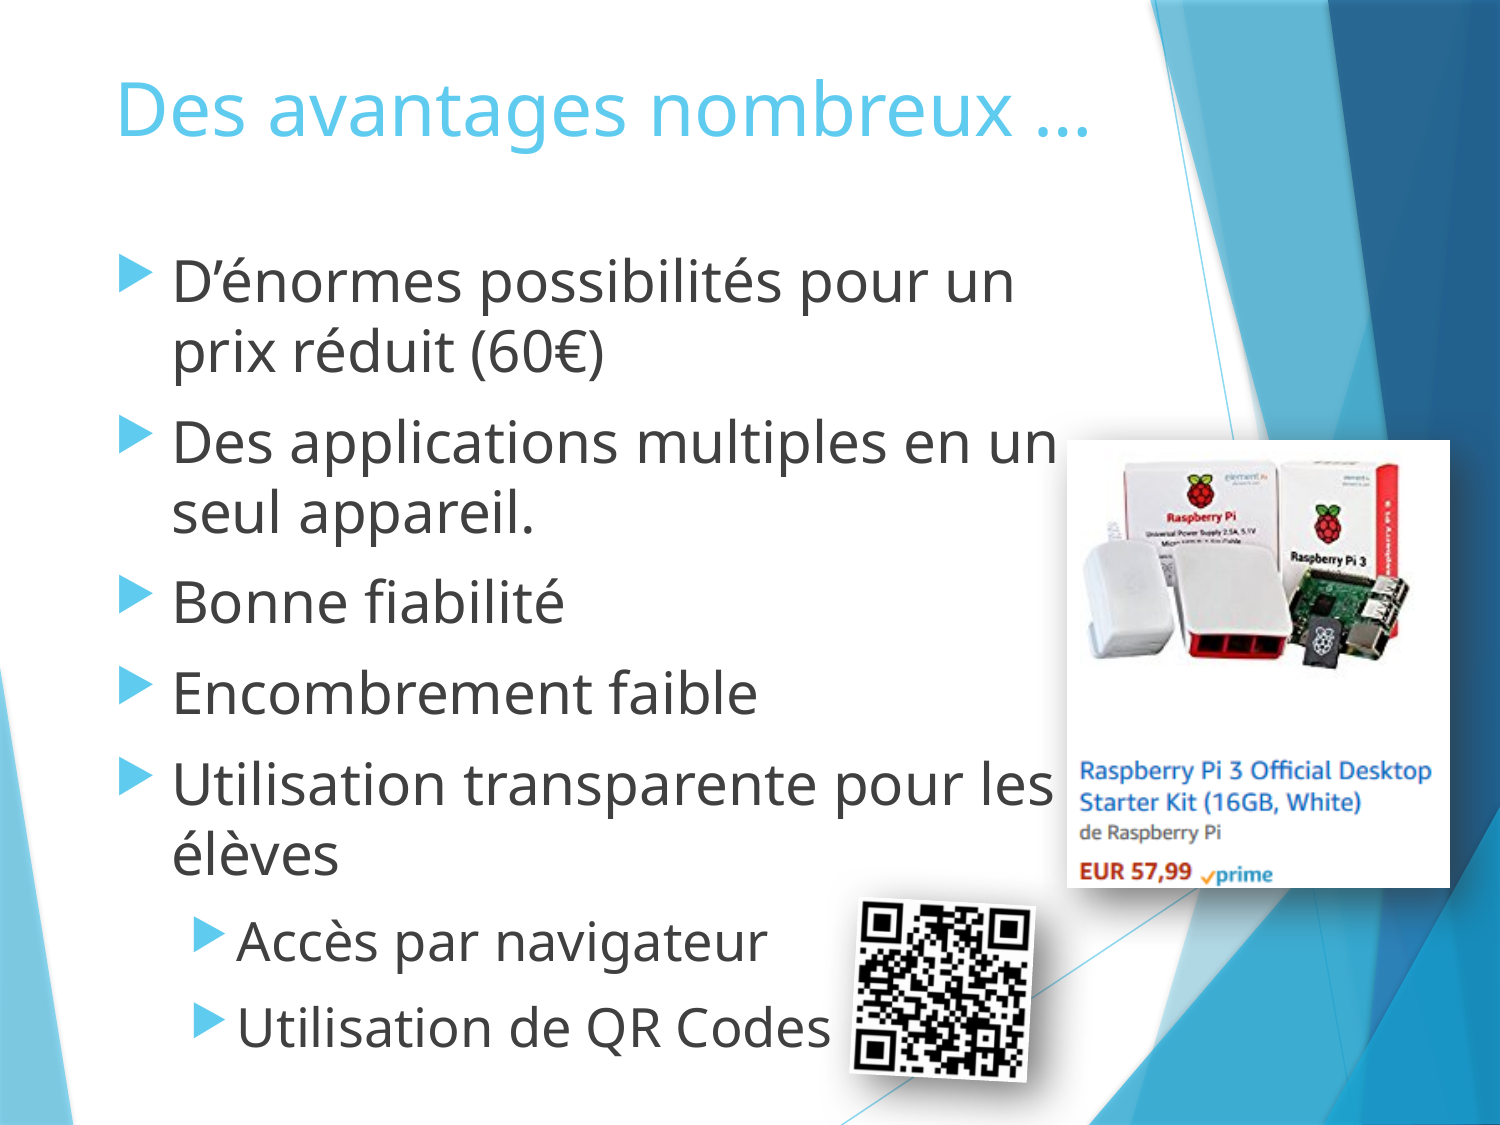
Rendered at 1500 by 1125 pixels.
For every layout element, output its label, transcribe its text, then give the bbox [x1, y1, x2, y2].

list D’énormes possibilités pour un prix réduit (60€) Des applications multiples en un seul appareil. Bonne fiabilité Encombrement faible Utilisation transparente pour les élèves Accès par navigateur Utilisation de QR Codes [99, 237, 1142, 1072]
title Des avantages nombreux … [99, 53, 1142, 237]
picture [1066, 440, 1451, 889]
picture [849, 897, 1036, 1083]
